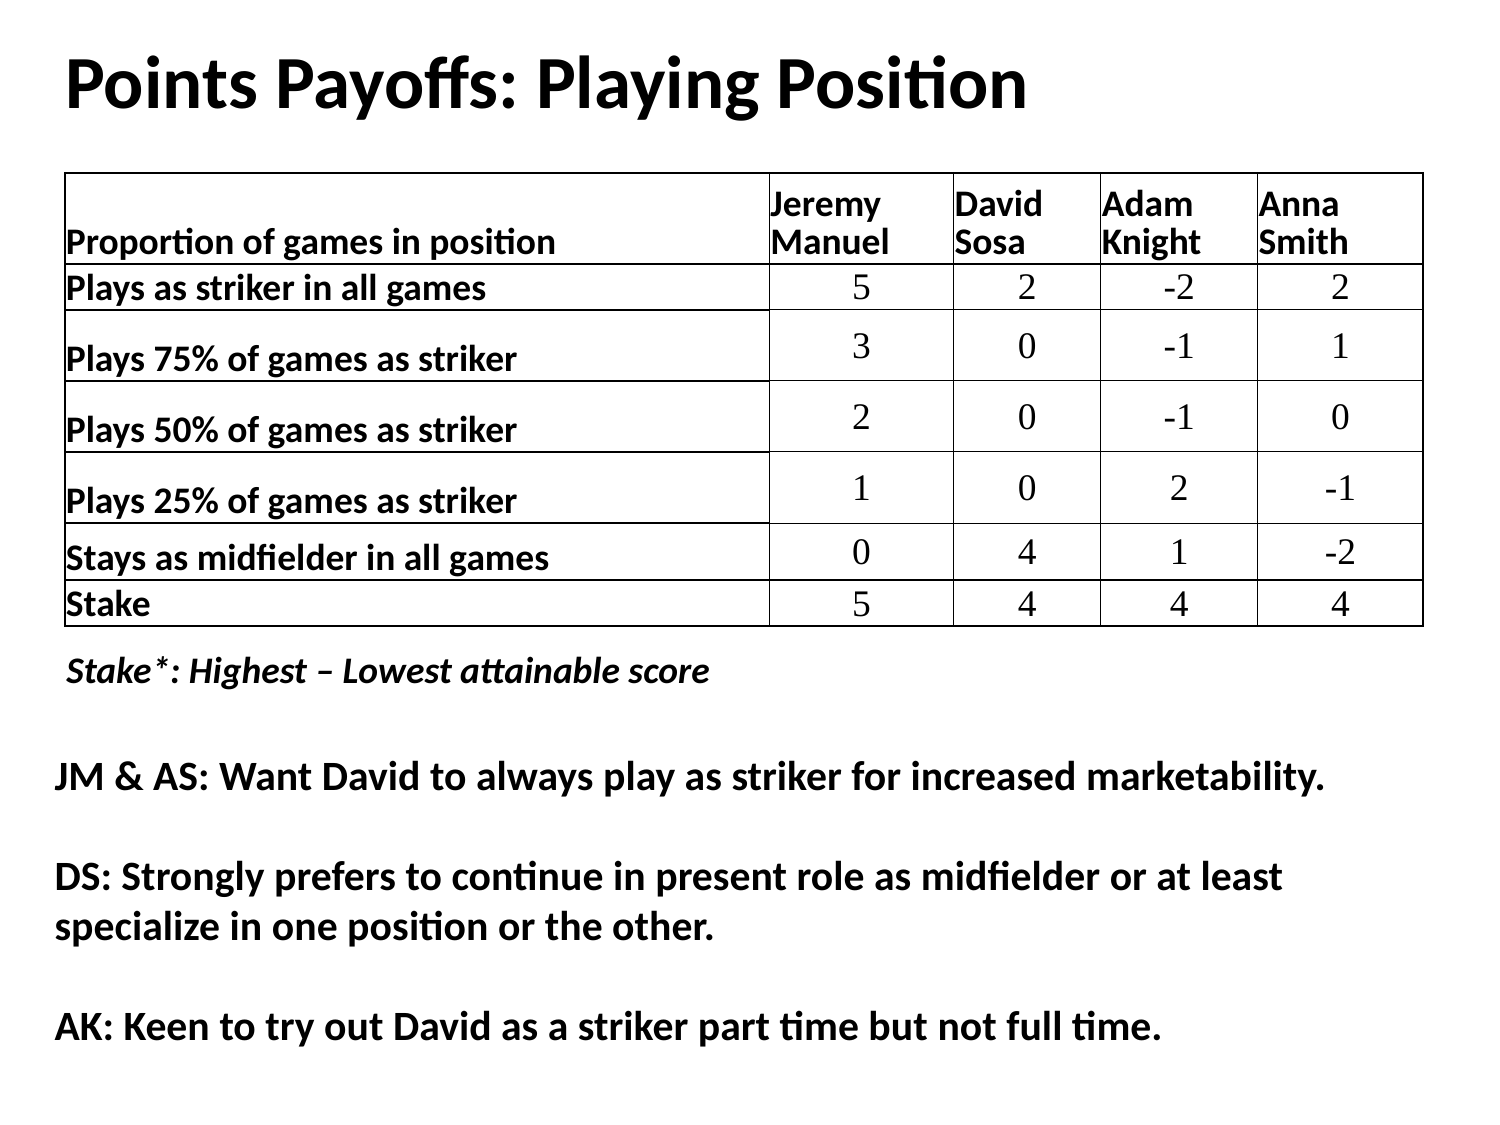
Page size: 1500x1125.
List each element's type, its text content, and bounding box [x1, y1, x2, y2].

table_cell 0 [954, 310, 1100, 380]
table_cell Plays 75% of games as striker [66, 311, 769, 380]
table_header Jeremy Manuel [770, 174, 953, 263]
table_cell -1 [1101, 310, 1257, 380]
text_box Stake*: Highest – Lowest attainable score [51, 574, 1412, 762]
table_cell 1 [1101, 524, 1257, 574]
table_cell Plays 50% of games as striker [66, 382, 769, 451]
text_box JM & AS: Want David to always play as striker for increased marketability. DS: Strongly prefers to continue in present role as midfielder or at least specialize in one position or the other. AK: Keen to try out David as a striker part time but not full time. [39, 798, 1424, 1000]
table_cell -2 [1101, 265, 1257, 309]
table_cell 0 [1258, 381, 1422, 451]
table_cell -2 [1258, 524, 1422, 579]
title Points Payoffs: Playing Position [0, 0, 1223, 173]
table_cell Stays as midfielder in all games [66, 524, 769, 574]
table_cell 4 [954, 524, 1100, 574]
table_cell 1 [770, 452, 953, 523]
table_cell 0 [954, 452, 1100, 523]
table_cell -1 [1258, 452, 1422, 523]
table_cell 0 [954, 381, 1100, 451]
table_cell Plays 25% of games as striker [66, 453, 769, 522]
table_cell 2 [1101, 452, 1257, 523]
table_cell 5 [770, 265, 953, 309]
table_header David Sosa [954, 174, 1100, 263]
table_cell 2 [1258, 265, 1422, 309]
table_cell 2 [954, 265, 1100, 309]
table_cell 1 [1258, 310, 1422, 380]
table_header Proportion of games in position [66, 174, 769, 263]
table_cell 3 [770, 310, 953, 380]
table_cell Plays as striker in all games [66, 265, 769, 309]
table_header Anna Smith [1258, 174, 1422, 263]
table_cell 2 [770, 381, 953, 451]
table_header Adam Knight [1101, 174, 1257, 263]
table_cell 0 [770, 524, 953, 574]
table_cell -1 [1101, 381, 1257, 451]
table_cell 4 [1412, 581, 1422, 625]
